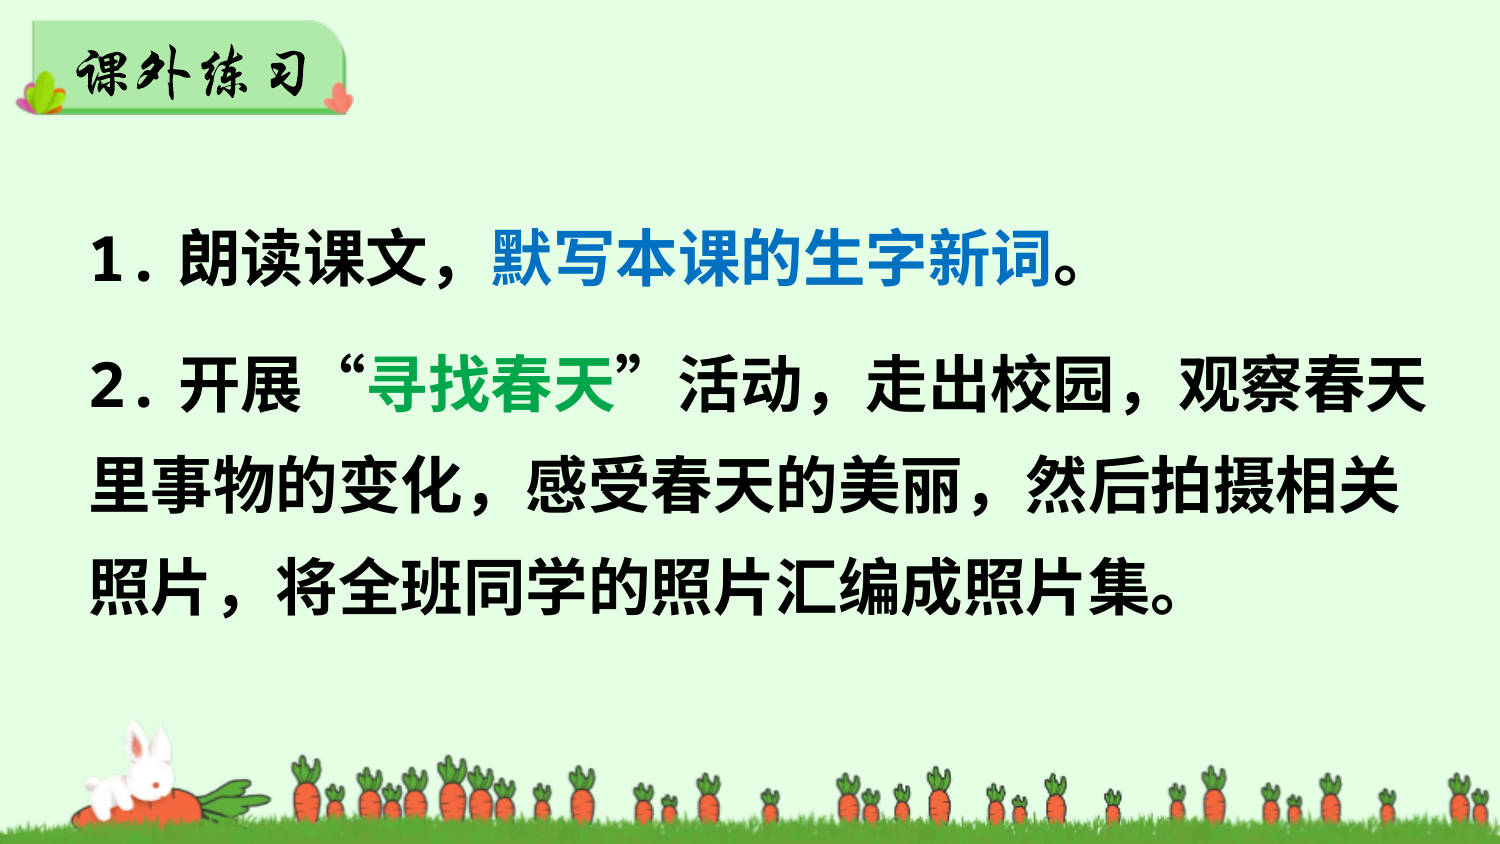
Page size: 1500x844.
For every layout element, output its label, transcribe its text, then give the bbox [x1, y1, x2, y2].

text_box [5, 8, 363, 126]
text_box 1.朗读课文，默写本课的生字新词。 2.开展“寻找春天”活动，走出校园，观察春天里事物的变化，感受春天的美丽，然后拍摄相关照片，将全班同学的照片汇编成照片集。 [73, 185, 1459, 631]
picture [0, 712, 1500, 844]
